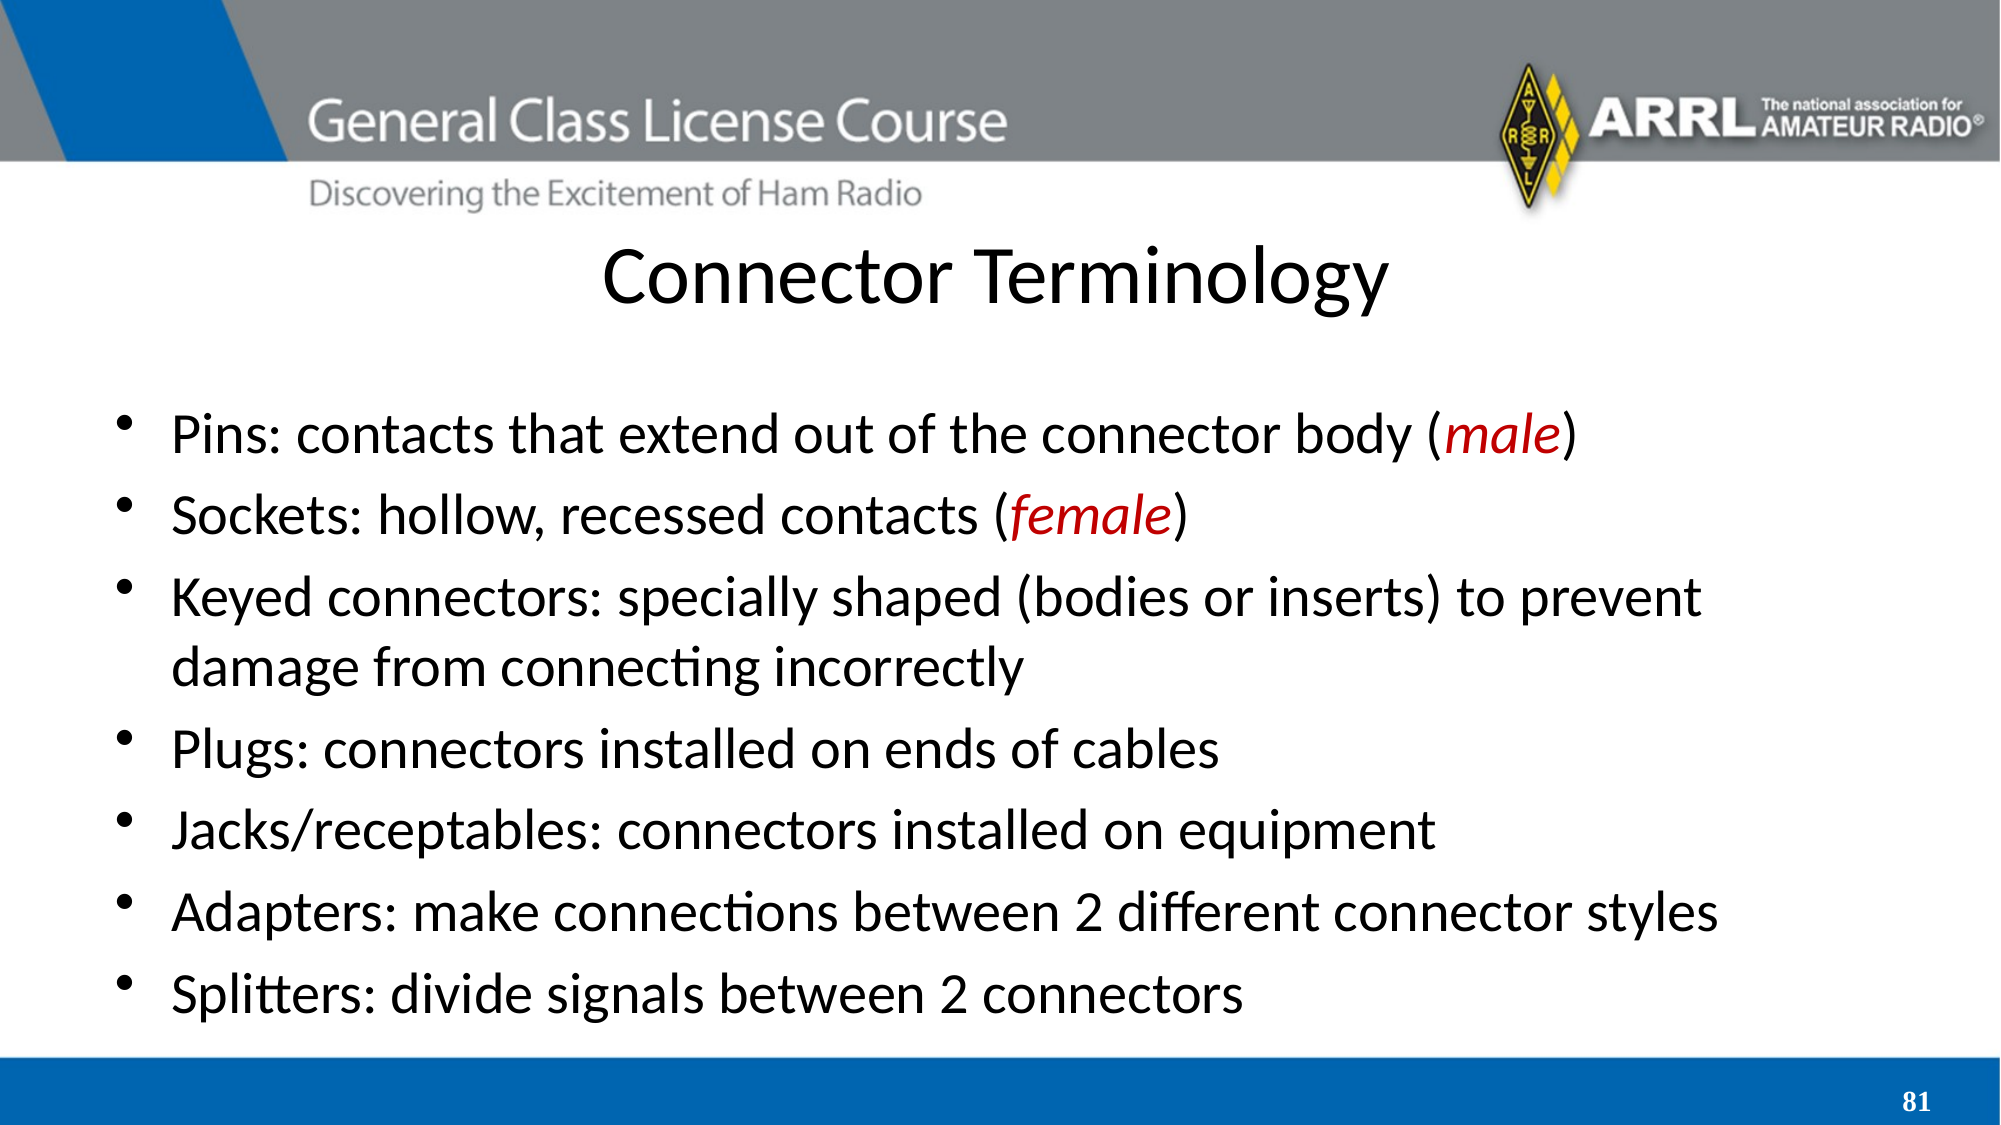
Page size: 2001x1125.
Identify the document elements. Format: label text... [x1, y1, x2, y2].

list Pins: contacts that extend out of the connector body (male) Sockets: hollow, recessed contacts (female) Keyed connectors: specially shaped (bodies or inserts) to prevent damage from connecting incorrectly Plugs: connectors installed on ends of cables Jacks/receptables: connectors installed on equipment Adapters: make connections between 2 different connector styles Splitters: divide signals between 2 connectors [99, 387, 1900, 1075]
picture [0, 0, 2001, 1125]
title Connector Terminology [96, 212, 1897, 356]
